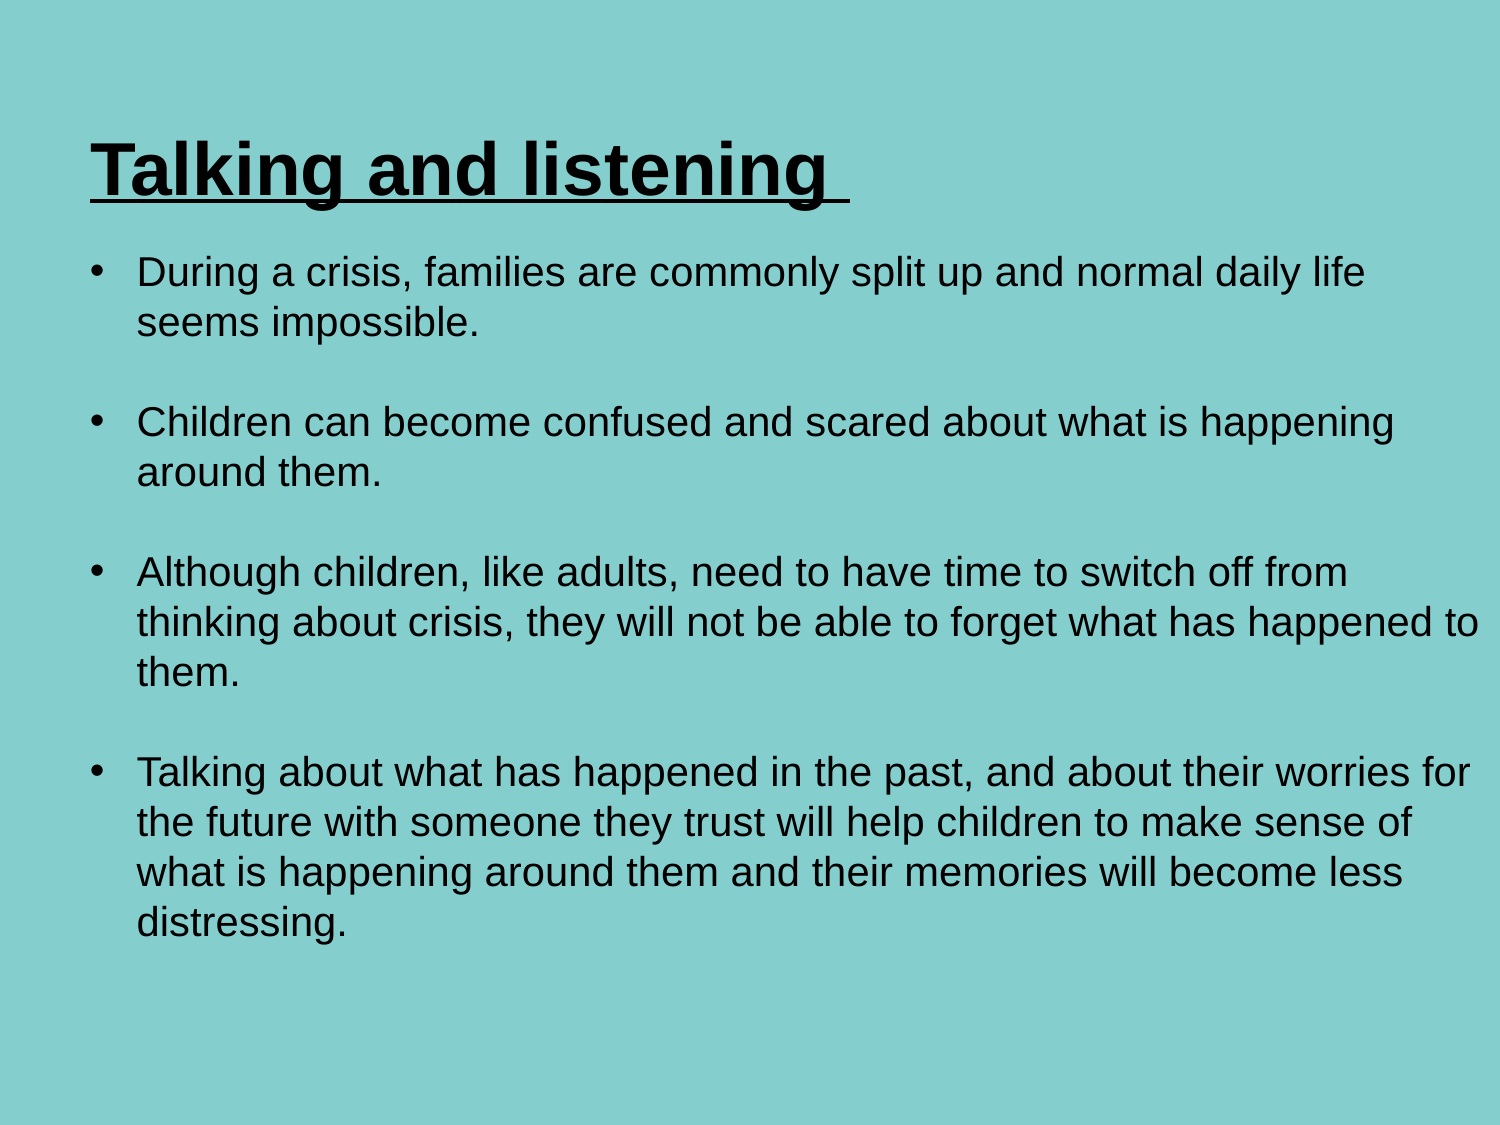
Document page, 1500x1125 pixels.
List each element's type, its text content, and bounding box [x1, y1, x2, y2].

title Talking and listening [75, 112, 1438, 237]
text_box During a crisis, families are commonly split up and normal daily life seems impossible. Children can become confused and scared about what is happening around them. Although children, like adults, need to have time to switch off from thinking about crisis, they will not be able to forget what has happened to them. Talking about what has happened in the past, and about their worries for the future with someone they trust will help children to make sense of what is happening around them and their memories will become less distressing. [74, 237, 1500, 953]
